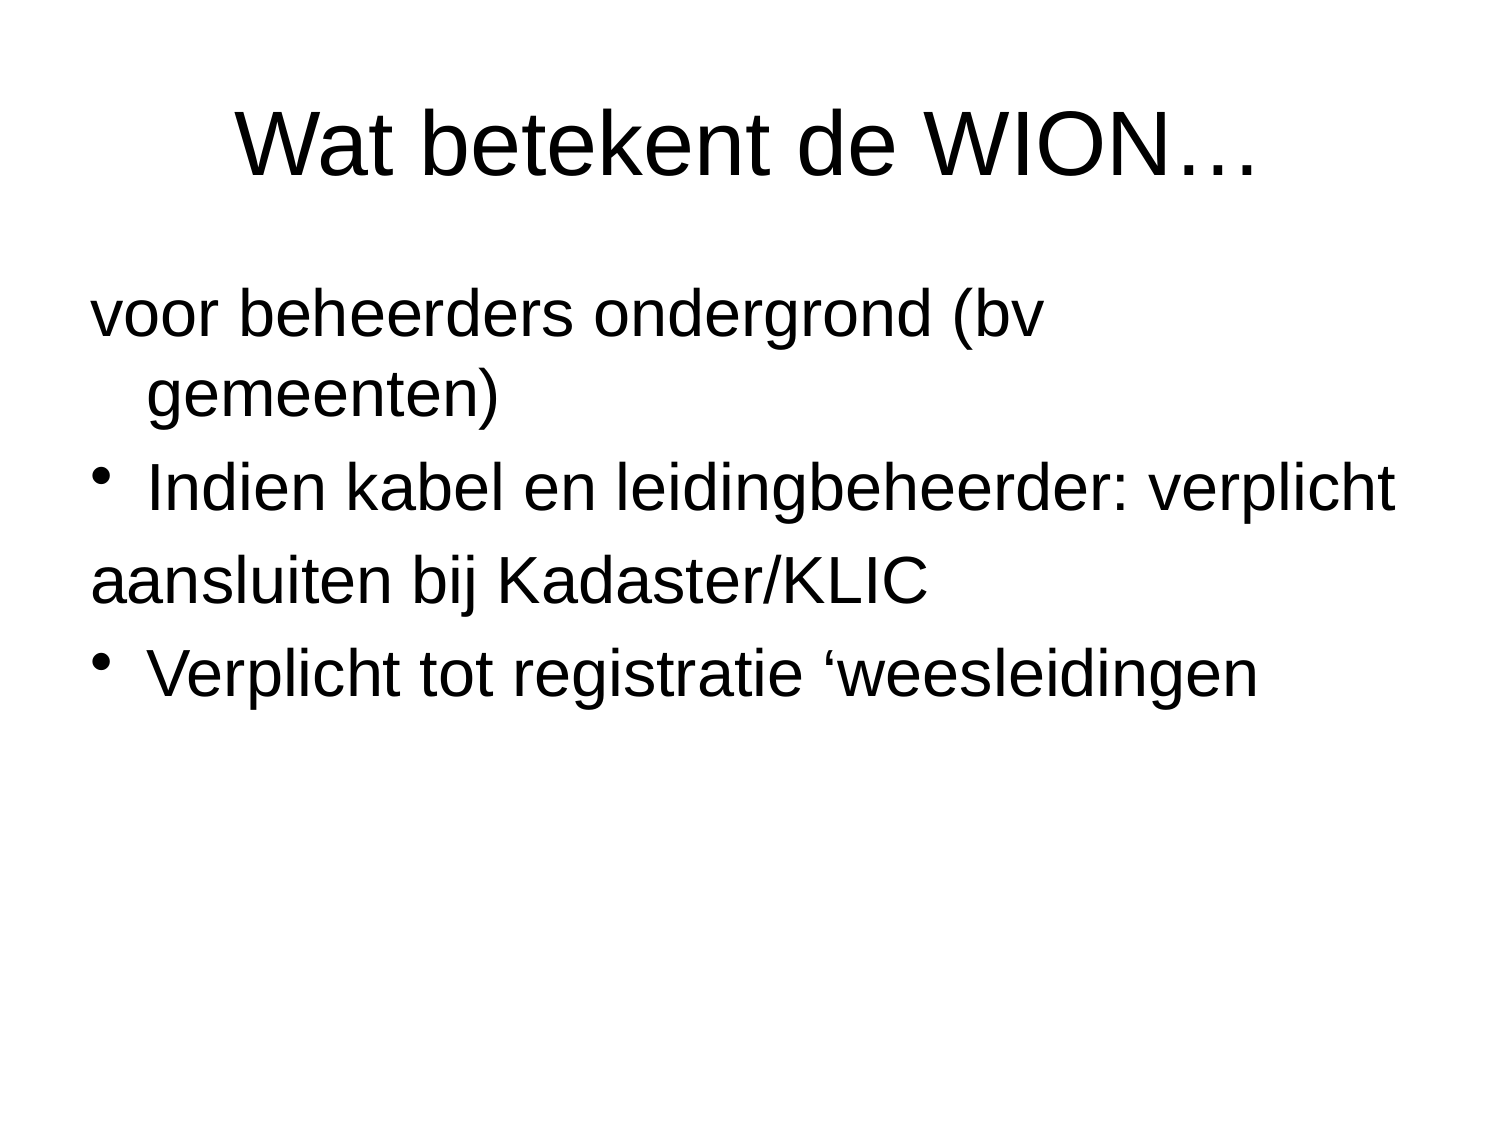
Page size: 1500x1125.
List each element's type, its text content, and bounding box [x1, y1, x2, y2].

title Wat betekent de WION… [75, 45, 1425, 233]
list voor beheerders ondergrond (bv gemeenten) Indien kabel en leidingbeheerder: verplicht aansluiten bij Kadaster/KLIC Verplicht tot registratie ‘weesleidingen [75, 262, 1425, 1005]
